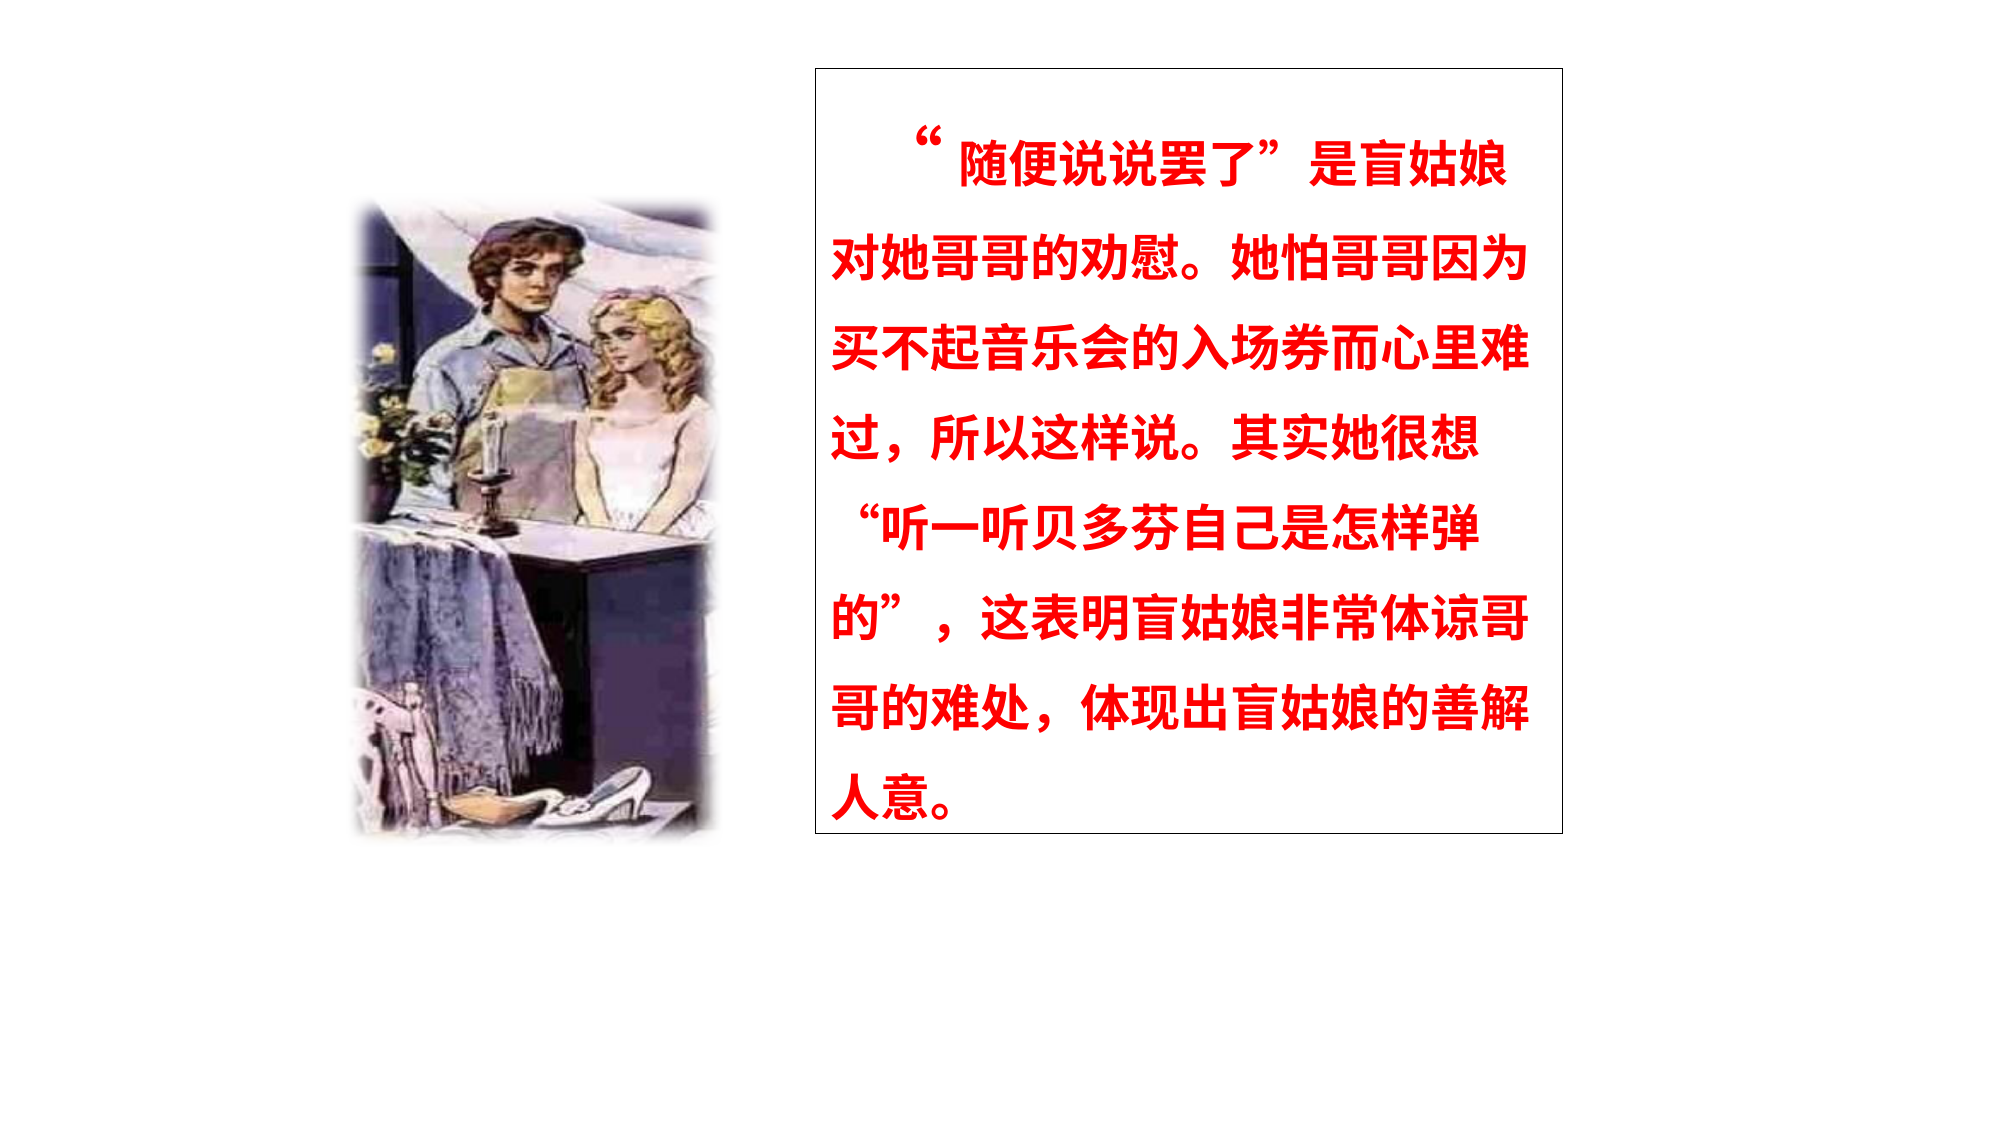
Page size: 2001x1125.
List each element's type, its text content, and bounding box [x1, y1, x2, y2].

text_box “随便说说罢了”是盲姑娘对她哥哥的劝慰。她怕哥哥因为买不起音乐会的入场券而心里难过，所以这样说。其实她很想“听一听贝多芬自己是怎样弹的”，这表明盲姑娘非常体谅哥哥的难处，体现出盲姑娘的善解人意。 [815, 68, 1563, 834]
picture [346, 194, 724, 848]
